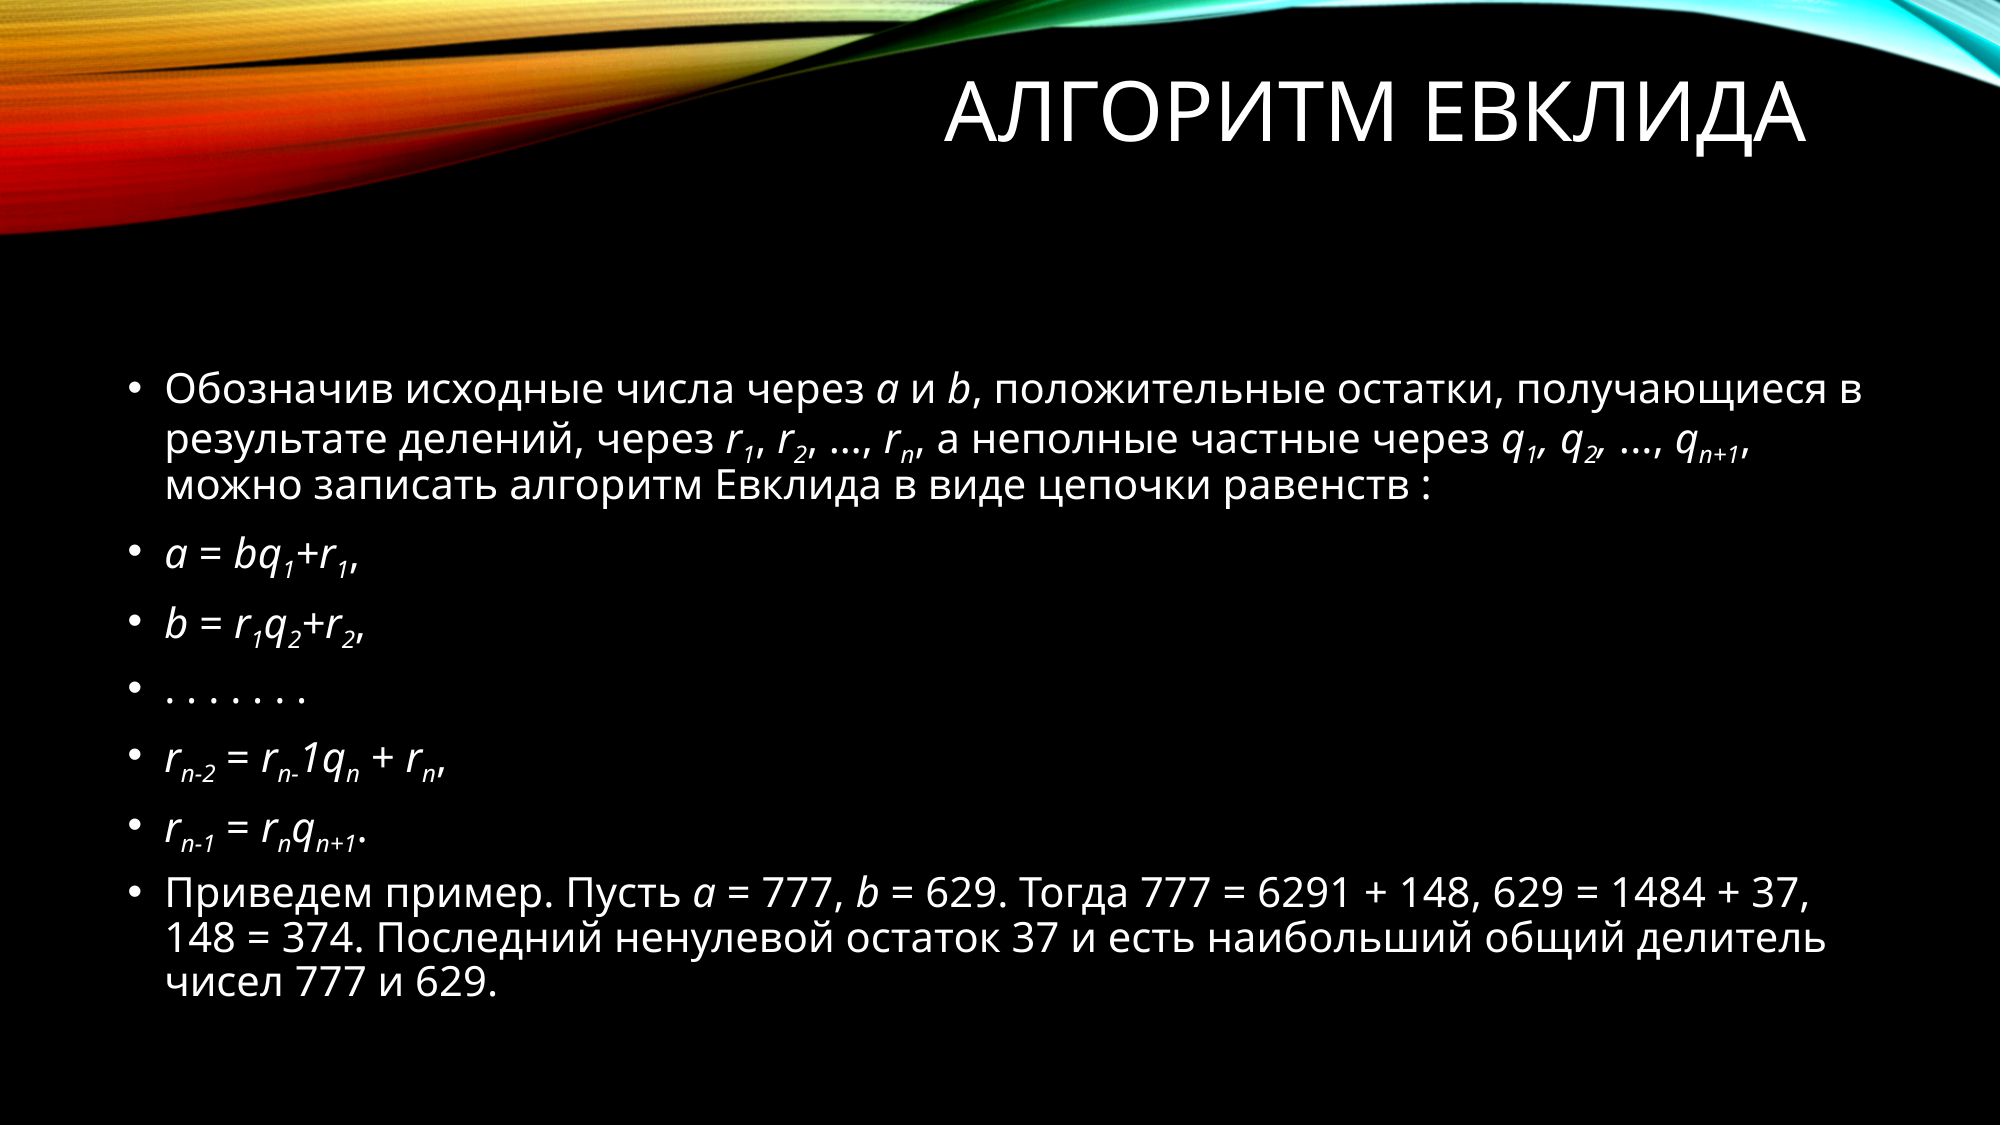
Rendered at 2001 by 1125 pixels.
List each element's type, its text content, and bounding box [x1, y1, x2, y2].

list Обозначив исходные числа через а и b, положительные остатки, получающиеся в результате делений, через r1, r2, …, rn, а неполные частные через q1, q2, ..., qn+1, можно записать алгоритм Евклида в виде цепочки равенств : a = bq1+r1, b = r1q2+r2, . . . . . . . rn-2 = rn-1qn + rn, rn-1 = rnqn+1. Приведем пример. Пусть а = 777, b = 629. Тогда 777 = 6291 + 148, 629 = 1484 + 37, 148 = 374. Последний ненулевой остаток 37 и есть наибольший общий делитель чисел 777 и 629. [112, 360, 1888, 1021]
title АЛГОРИТМ Евклида [474, 60, 1888, 259]
picture [0, 0, 2000, 237]
